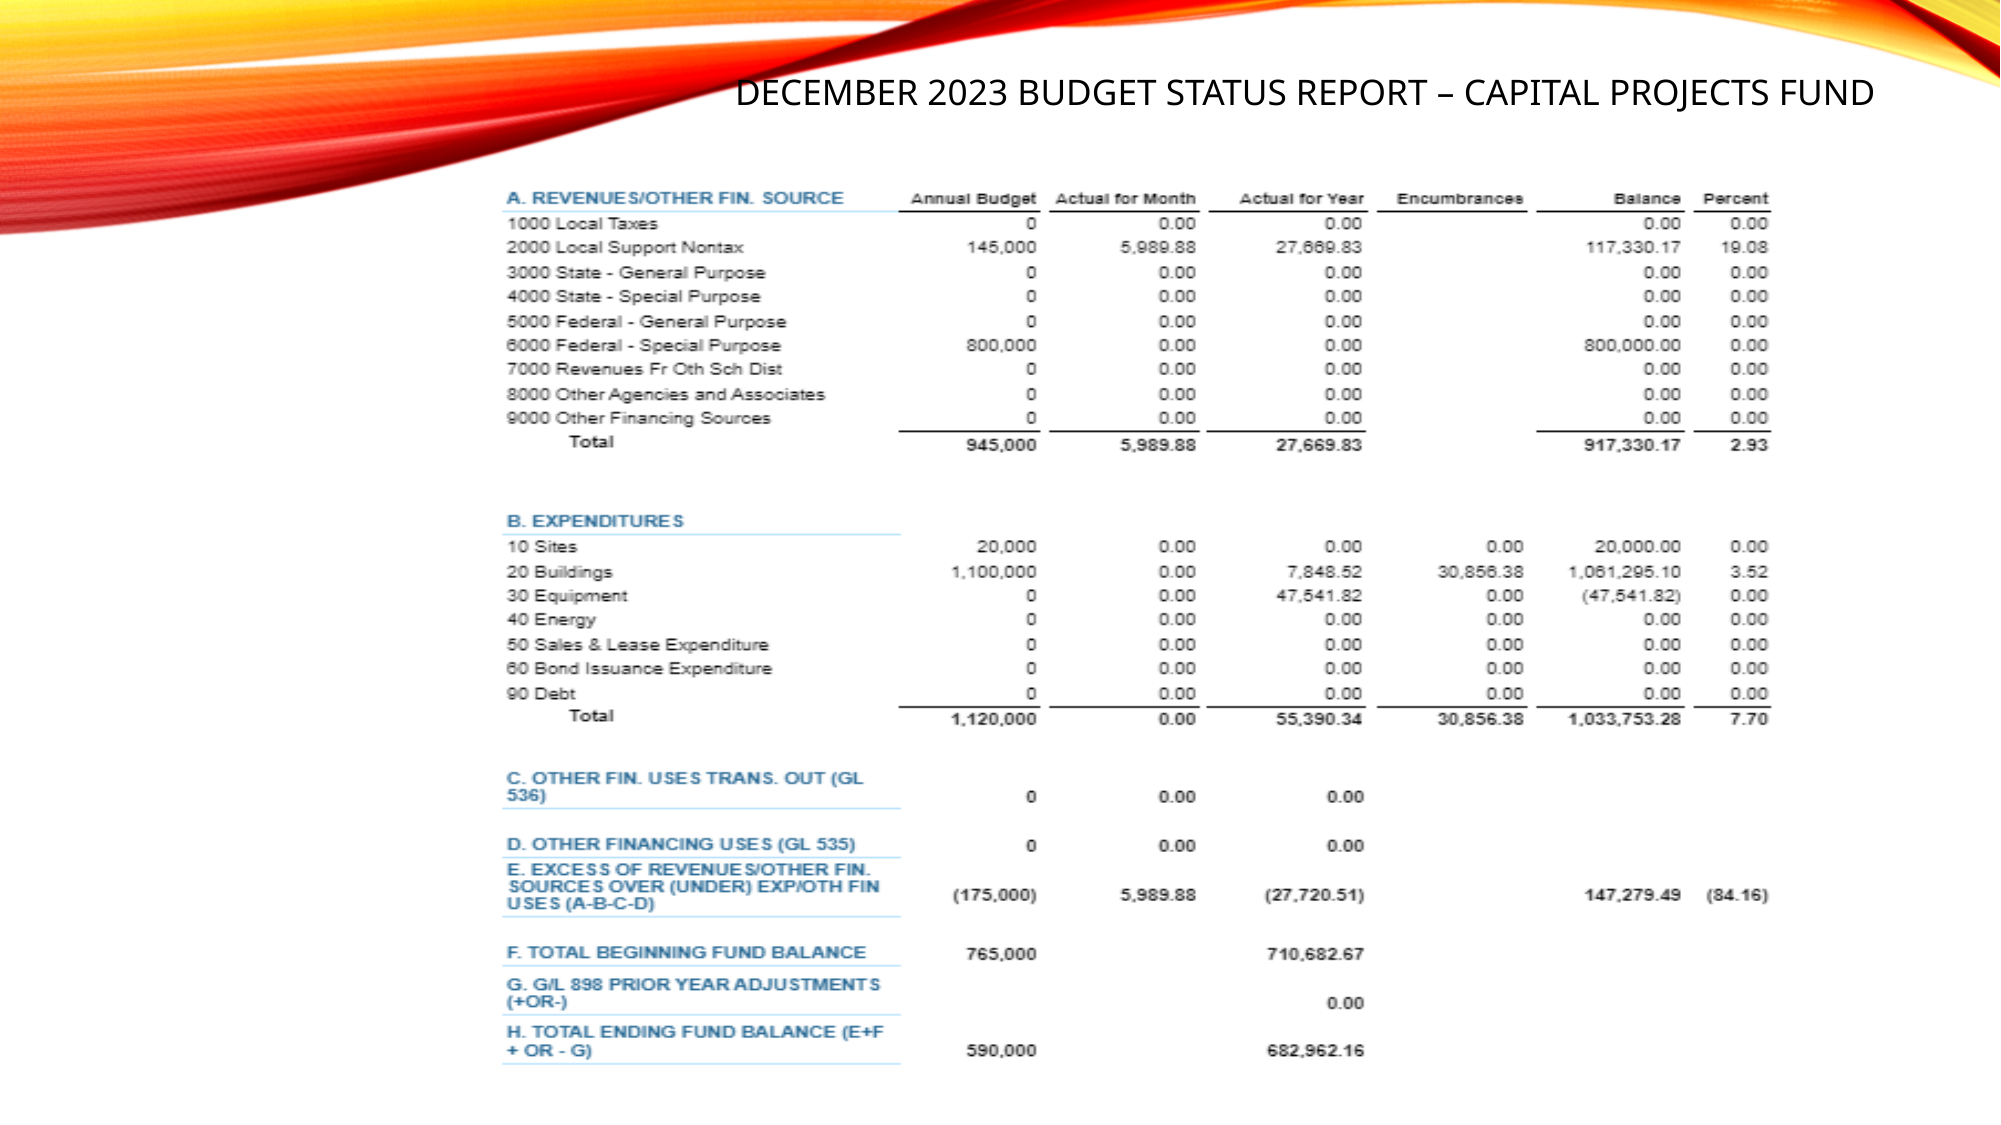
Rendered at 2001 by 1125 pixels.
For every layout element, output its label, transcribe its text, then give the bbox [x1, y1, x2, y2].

picture [0, 0, 2000, 1082]
title DECEMBER 2023 BUDGET STATUS REPORT – CAPITAL PROJECTS FUND [683, 50, 1928, 138]
